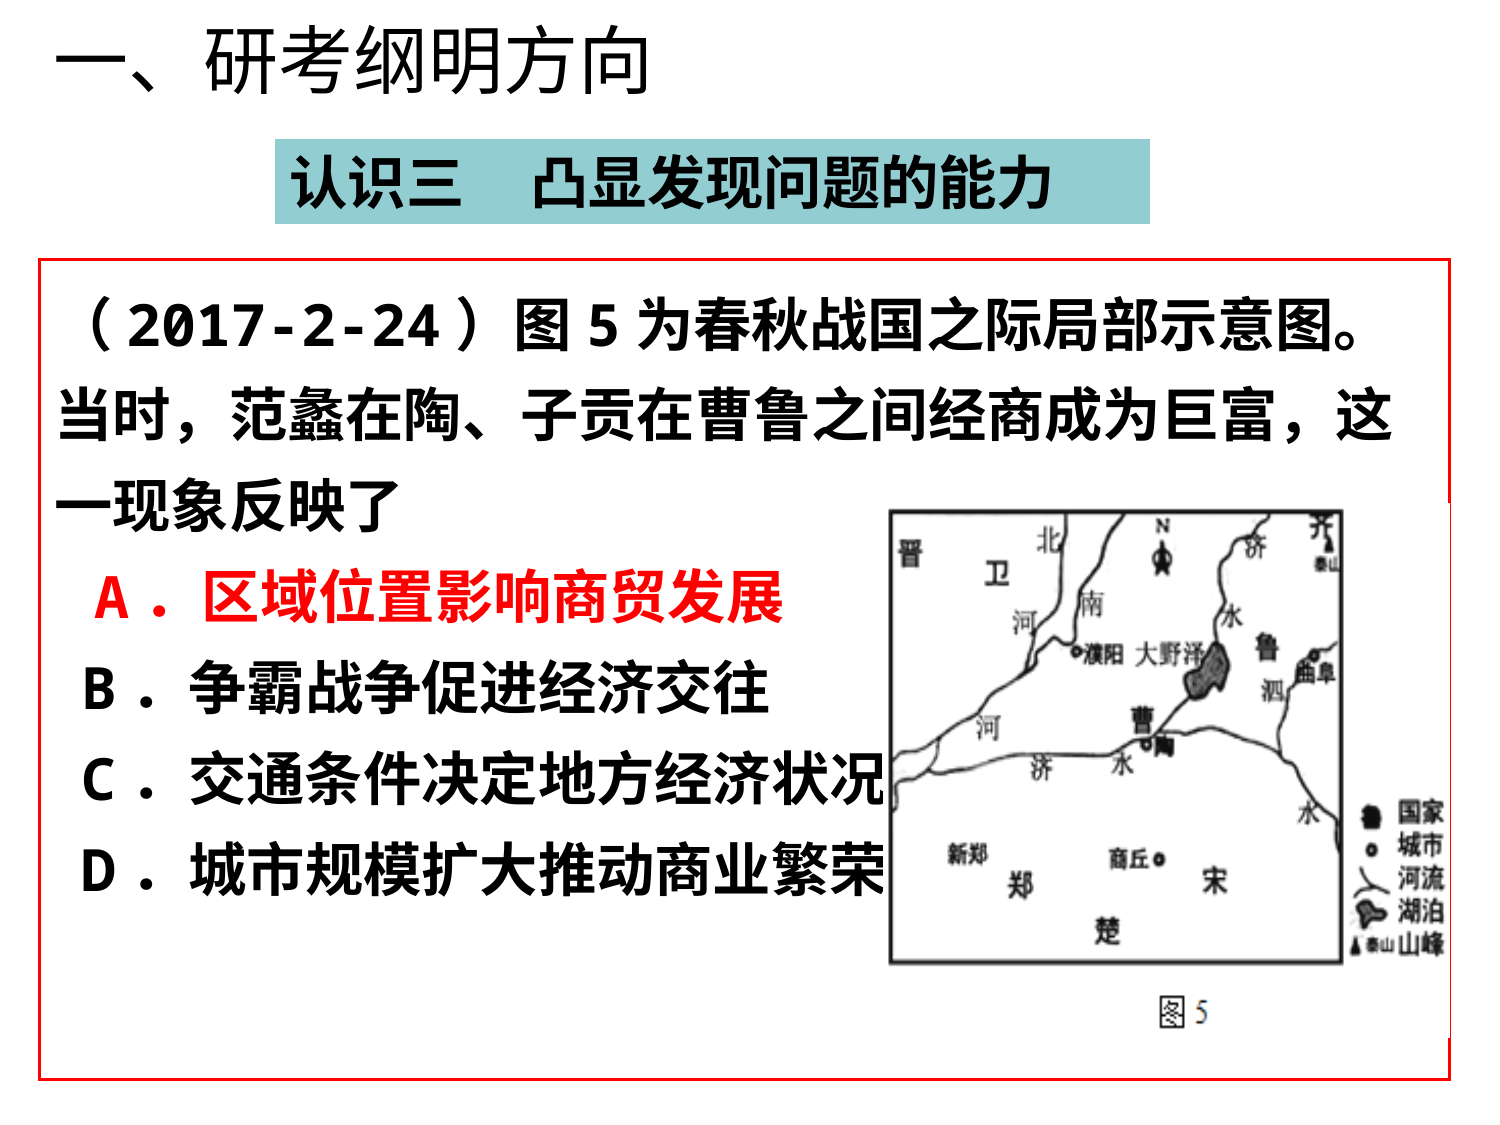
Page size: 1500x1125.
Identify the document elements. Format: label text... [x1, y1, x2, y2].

text_box 一、研考纲明方向 [38, 6, 686, 112]
text_box （2017-2-24）图5为春秋战国之际局部示意图。当时，范蠡在陶、子贡在曹鲁之间经商成为巨富，这一现象反映了 A．区域位置影响商贸发展 B．争霸战争促进经济交往 C．交通条件决定地方经济状况 D．城市规模扩大推动商业繁荣 [39, 420, 1450, 1080]
text_box 认识三 凸显发现问题的能力 [275, 139, 1150, 224]
text_box （2017-2-24）图5为春秋战国之际局部示意图。当时，范蠡在陶、子贡在曹鲁之间经商成为巨富，这一现象反映了 A．区域位置影响商贸发展 B．争霸战争促进经济交往 C．交通条件决定地方经济状况 D．城市规模扩大推动商业繁荣 [39, 259, 1450, 334]
picture [883, 502, 1450, 1038]
text_box [0, 334, 1462, 420]
